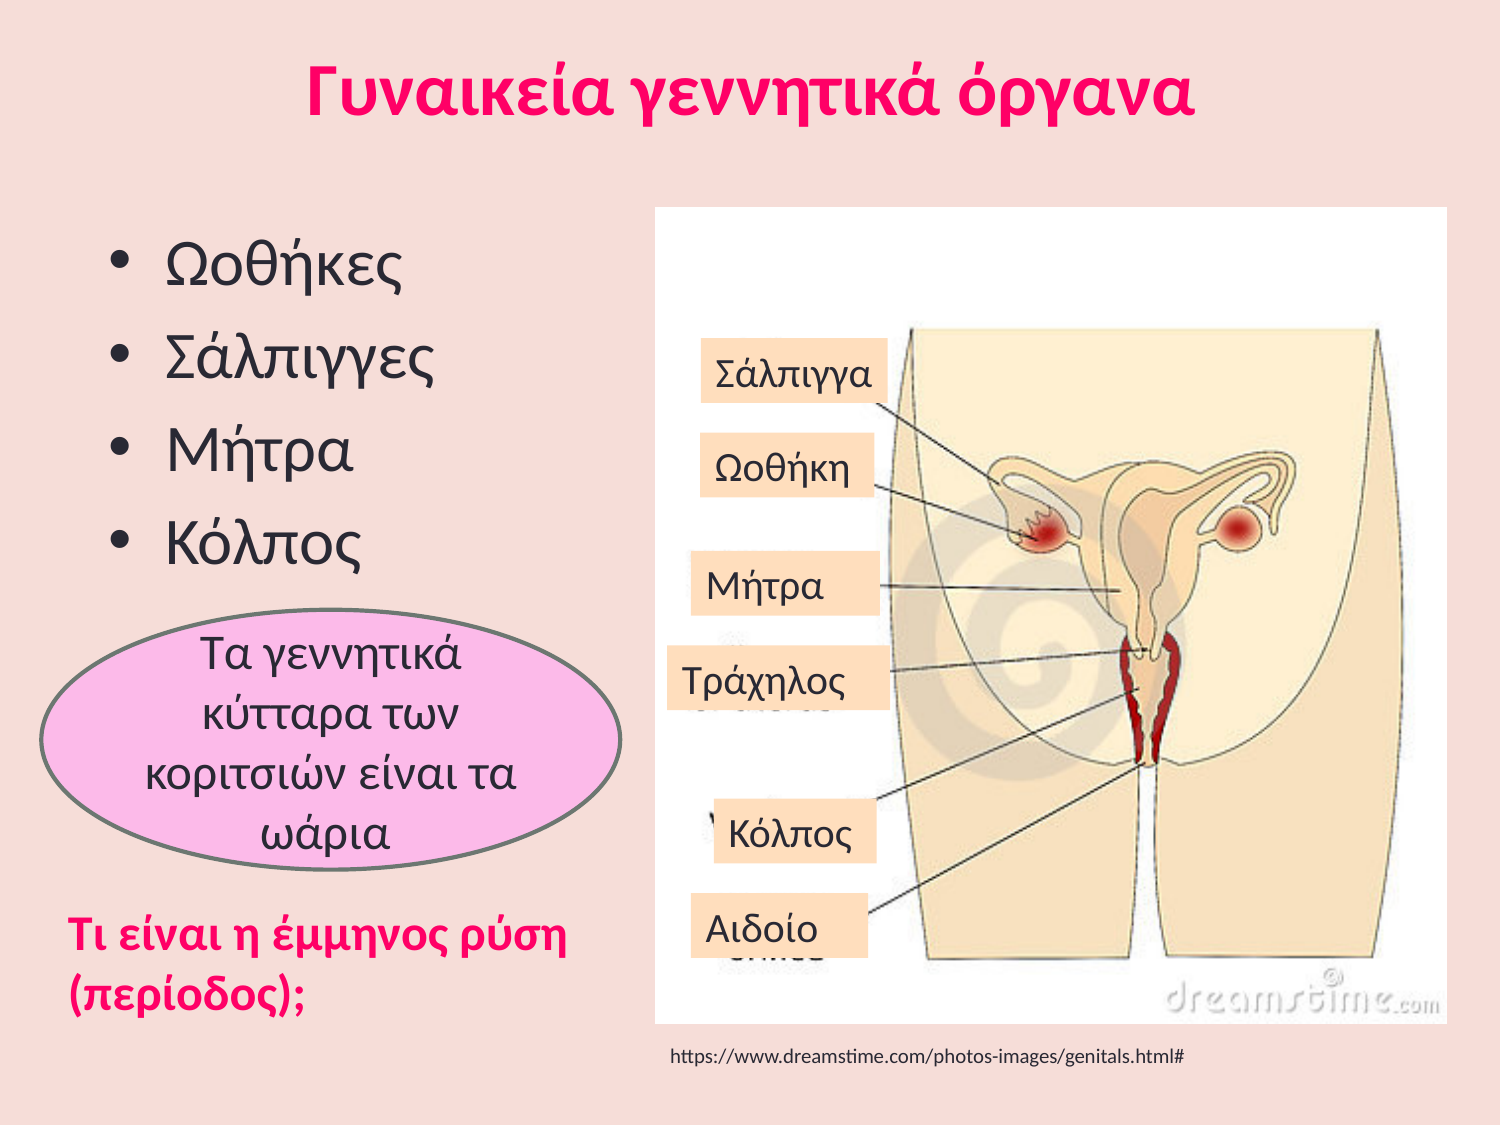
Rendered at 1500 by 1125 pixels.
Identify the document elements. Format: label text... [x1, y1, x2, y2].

text_box Τι είναι η έμμηνος ρύση (περίοδος); [53, 893, 644, 1028]
title Γυναικεία γεννητικά όργανα [76, 30, 1428, 141]
picture [655, 207, 1448, 1024]
text_box Τα γεννητικά κύτταρα των κοριτσιών είναι τα ωάρια [39, 607, 623, 872]
list Ωοθήκες Σάλπιγγες Μήτρα Κόλπος [93, 210, 545, 575]
text_box https://www.dreamstime.com/photos-images/genitals.html# [655, 1034, 1500, 1075]
